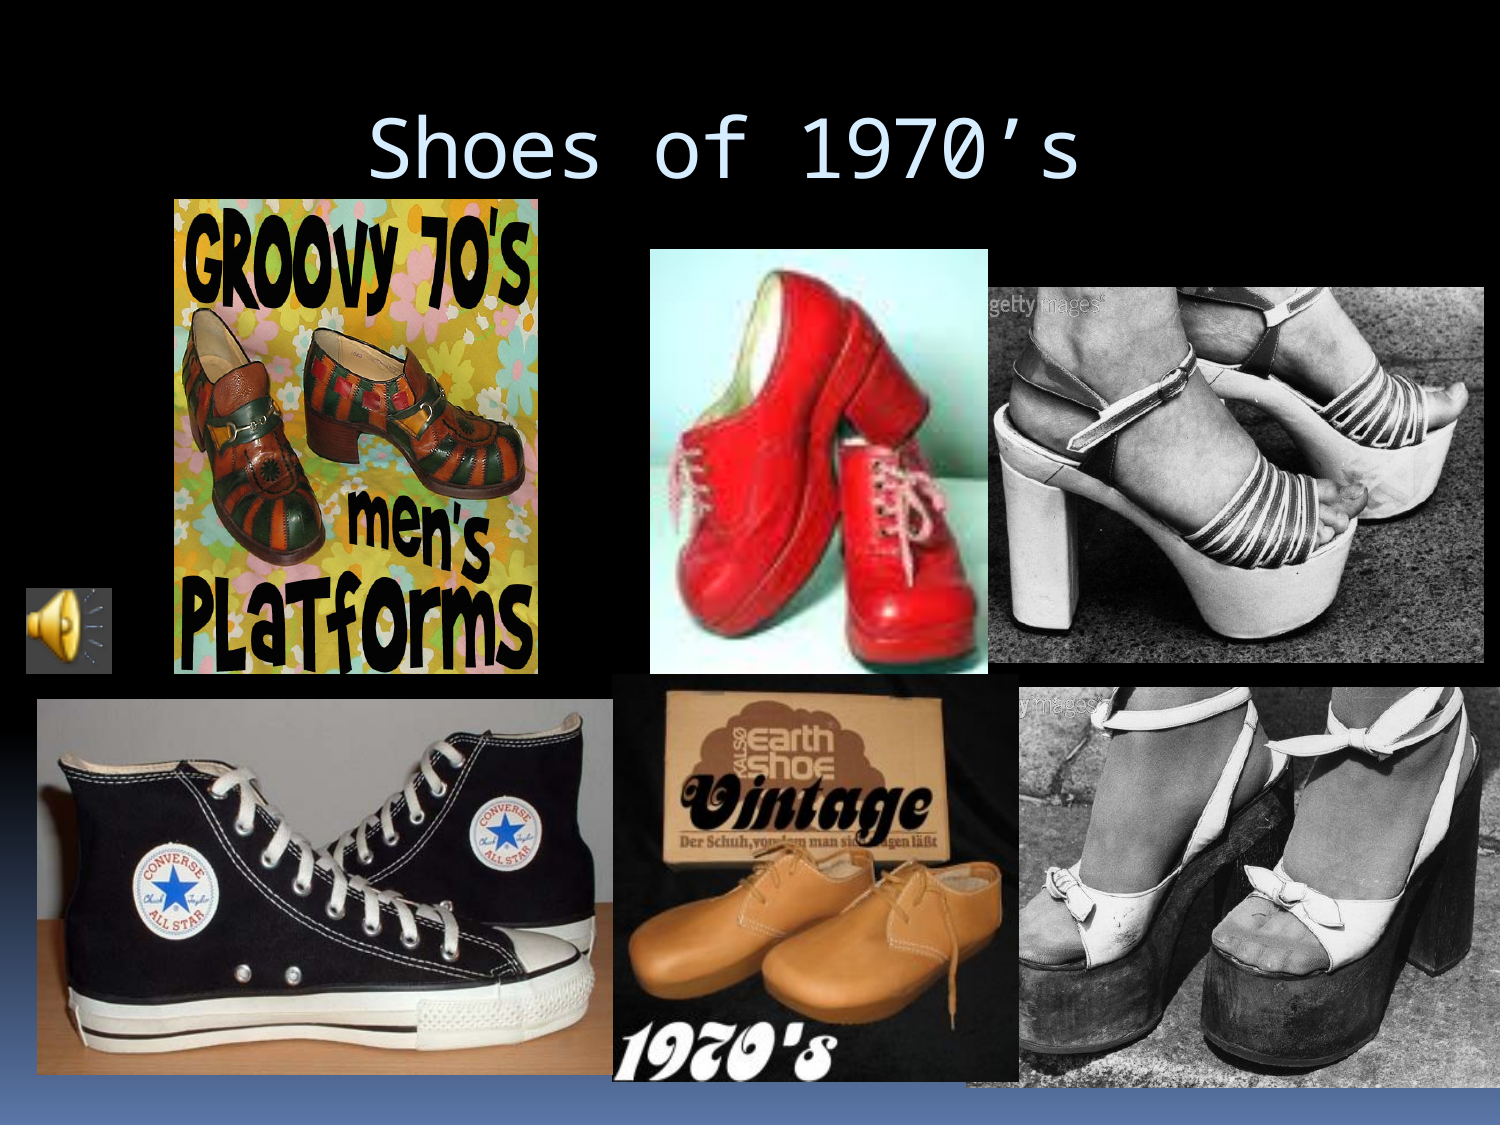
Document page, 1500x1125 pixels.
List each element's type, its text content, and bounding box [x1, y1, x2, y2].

picture [37, 699, 613, 1076]
picture [649, 249, 988, 667]
title Shoes of 1970’s [350, 87, 1150, 238]
picture [996, 286, 1485, 663]
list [24, 586, 113, 676]
picture [174, 199, 538, 675]
picture [612, 674, 1020, 1082]
picture [1027, 687, 1500, 1088]
